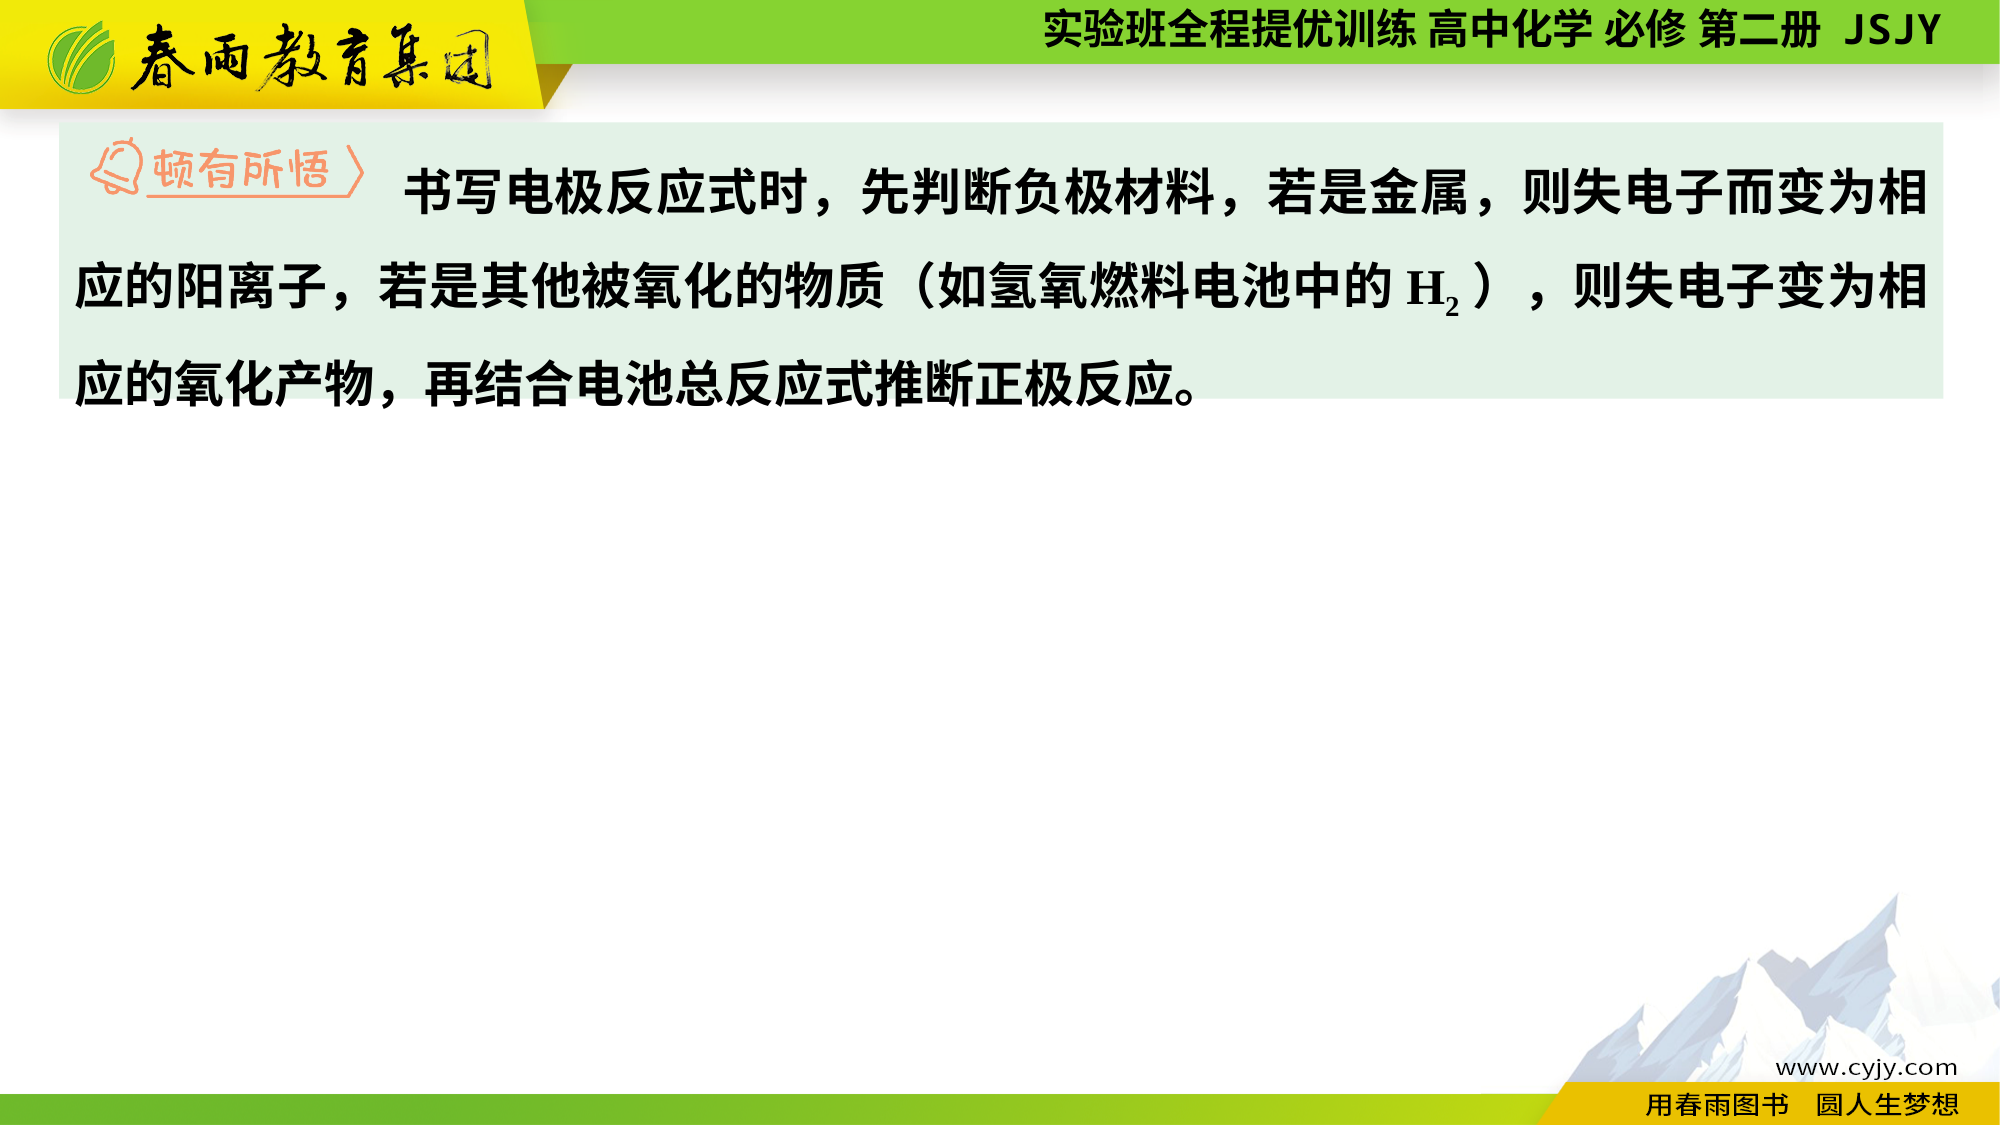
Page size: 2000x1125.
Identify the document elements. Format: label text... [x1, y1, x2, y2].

list 书写电极反应式时，先判断负极材料，若是金属，则失电子而变为相应的阳离子，若是其他被氧化的物质（如氢氧燃料电池中的H2），则失电子变为相应的氧化产物，再结合电池总反应式推断正极反应。 [59, 122, 1944, 399]
picture [0, 0, 2000, 1125]
